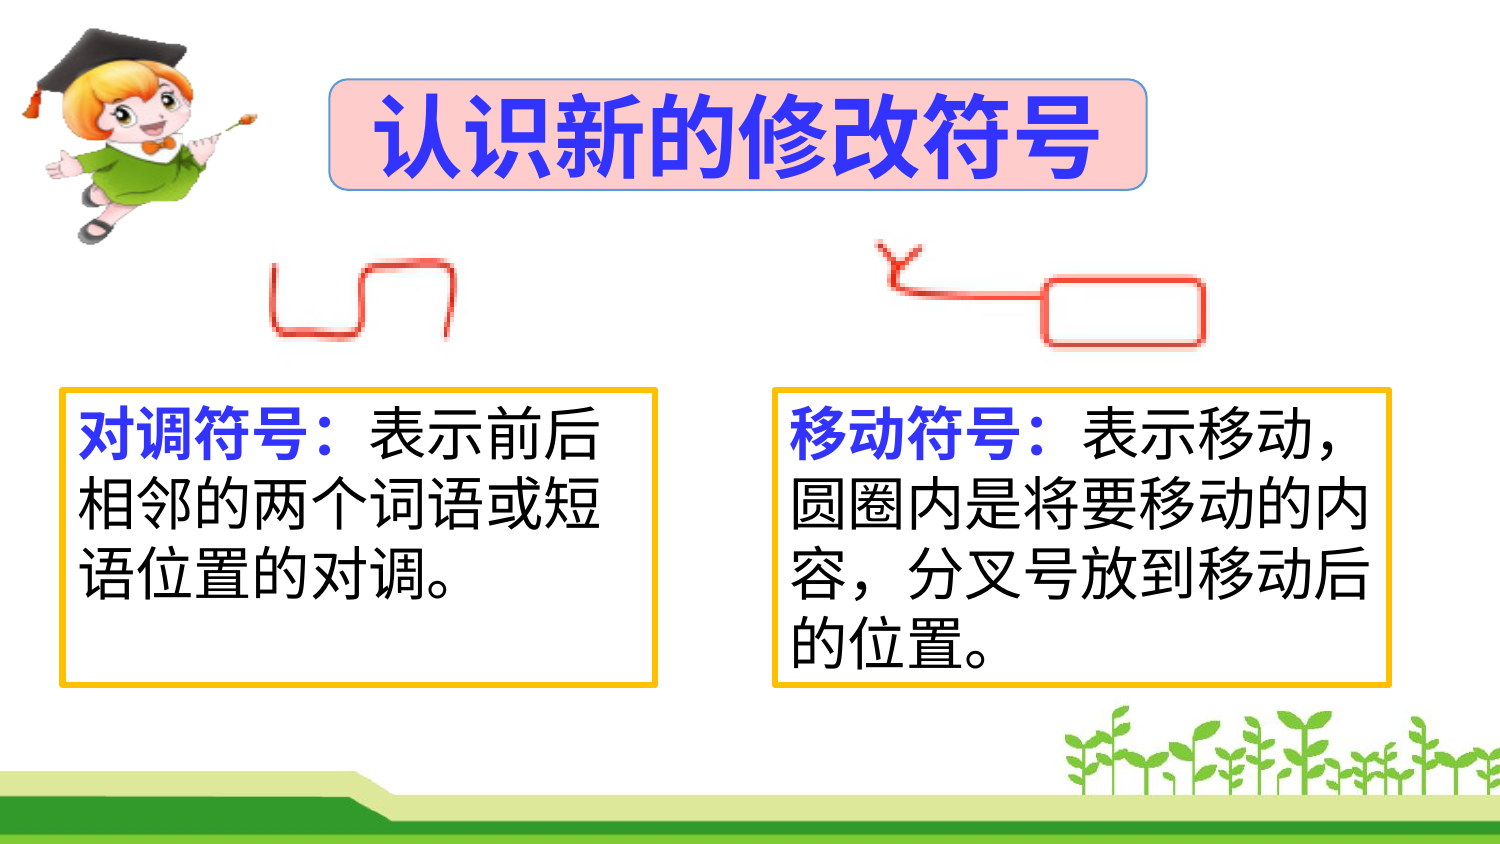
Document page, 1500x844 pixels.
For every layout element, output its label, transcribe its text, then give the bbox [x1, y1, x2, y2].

text_box 移动符号：表示移动，圆圈内是将要移动的内容，分叉号放到移动后的位置。 [774, 390, 1389, 685]
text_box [275, 79, 1147, 191]
text_box 对调符号：表示前后相邻的两个词语或短语位置的对调。 [62, 390, 656, 685]
picture [0, 0, 1500, 844]
